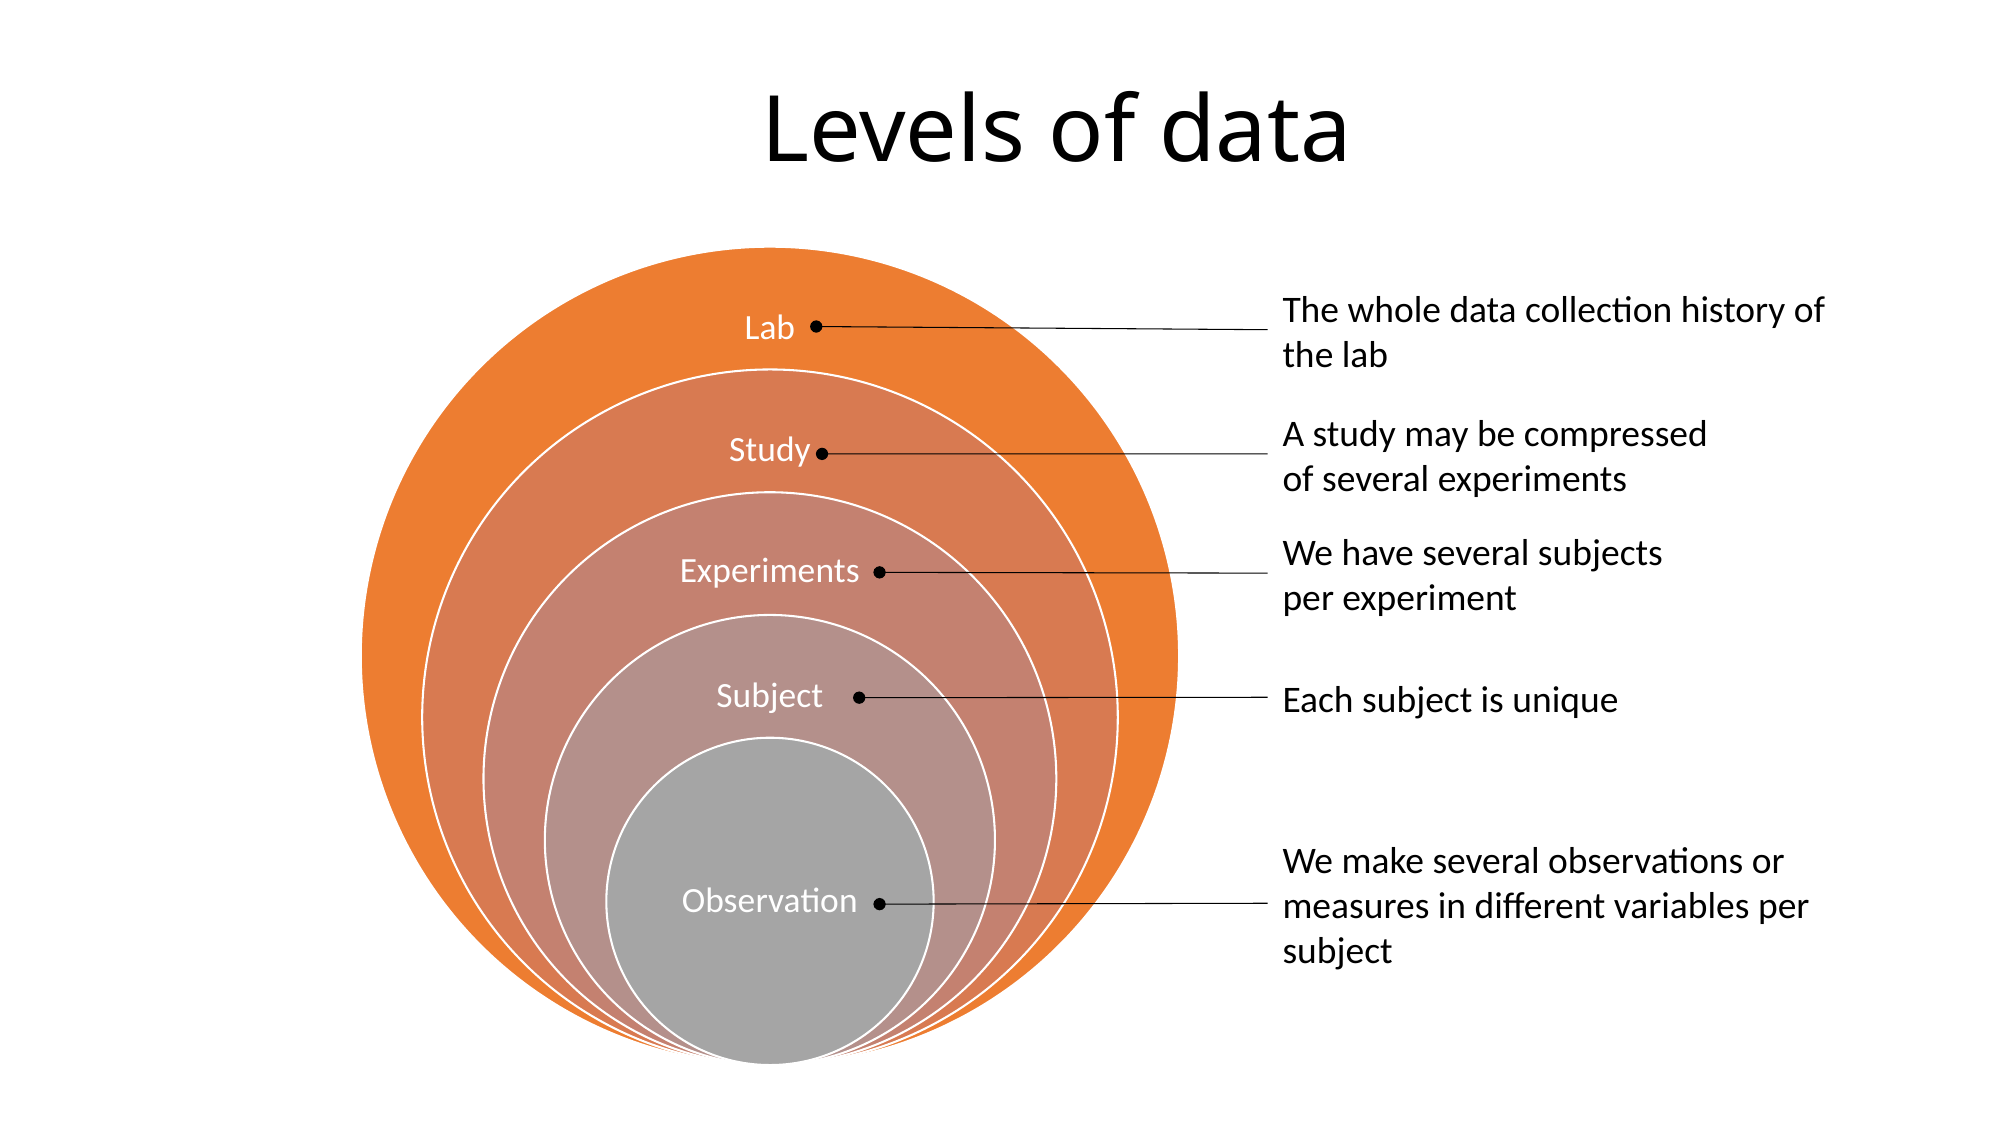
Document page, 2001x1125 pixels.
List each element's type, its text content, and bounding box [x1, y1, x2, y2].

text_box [816, 326, 1268, 331]
text_box We make several observations or measures in different variables per subject [1403, 828, 1865, 979]
text_box Each subject is unique [1403, 667, 1733, 728]
title Levels of data [746, 23, 1381, 241]
text_box We have several subjects per experiment [1403, 520, 1707, 626]
text_box The whole data collection history of the lab [1403, 277, 1865, 383]
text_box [137, 246, 1403, 1066]
text_box A study may be compressed of several experiments [1403, 401, 1752, 507]
